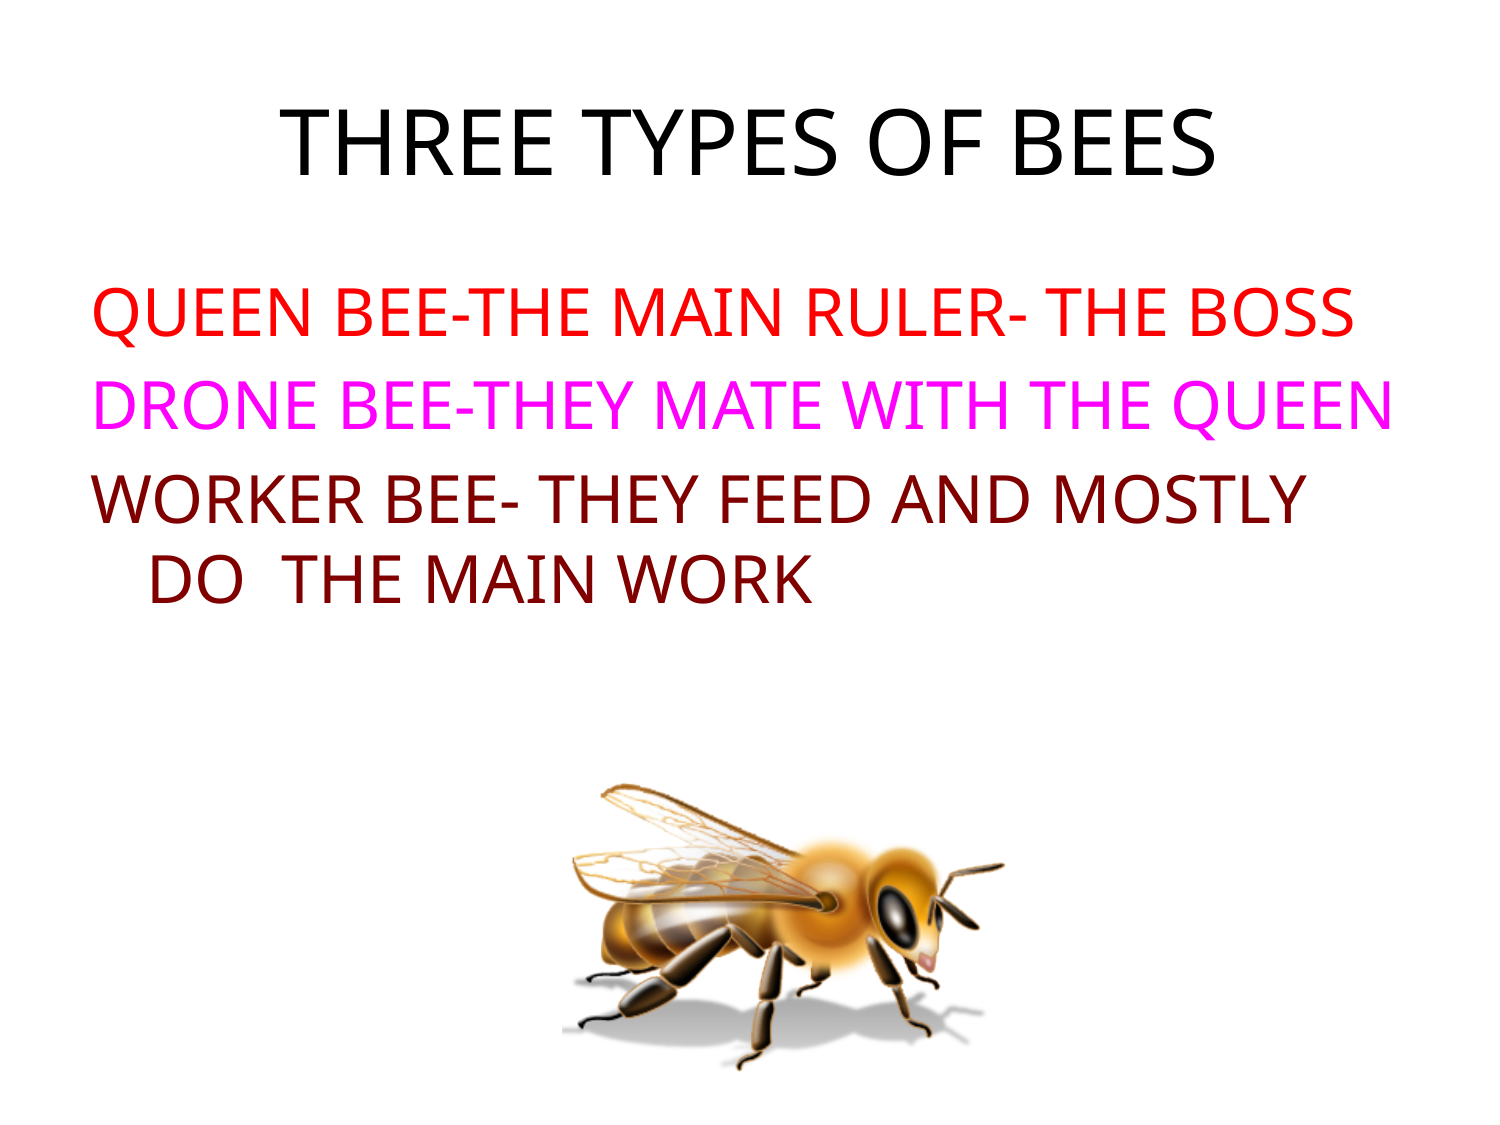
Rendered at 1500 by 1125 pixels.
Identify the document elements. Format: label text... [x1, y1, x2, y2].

picture [562, 712, 1013, 1125]
list QUEEN BEE-THE MAIN RULER- THE BOSS DRONE BEE-THEY MATE WITH THE QUEEN WORKER BEE- THEY FEED AND MOSTLY DO THE MAIN WORK [75, 262, 1425, 1005]
title THREE TYPES OF BEES [75, 45, 1425, 233]
